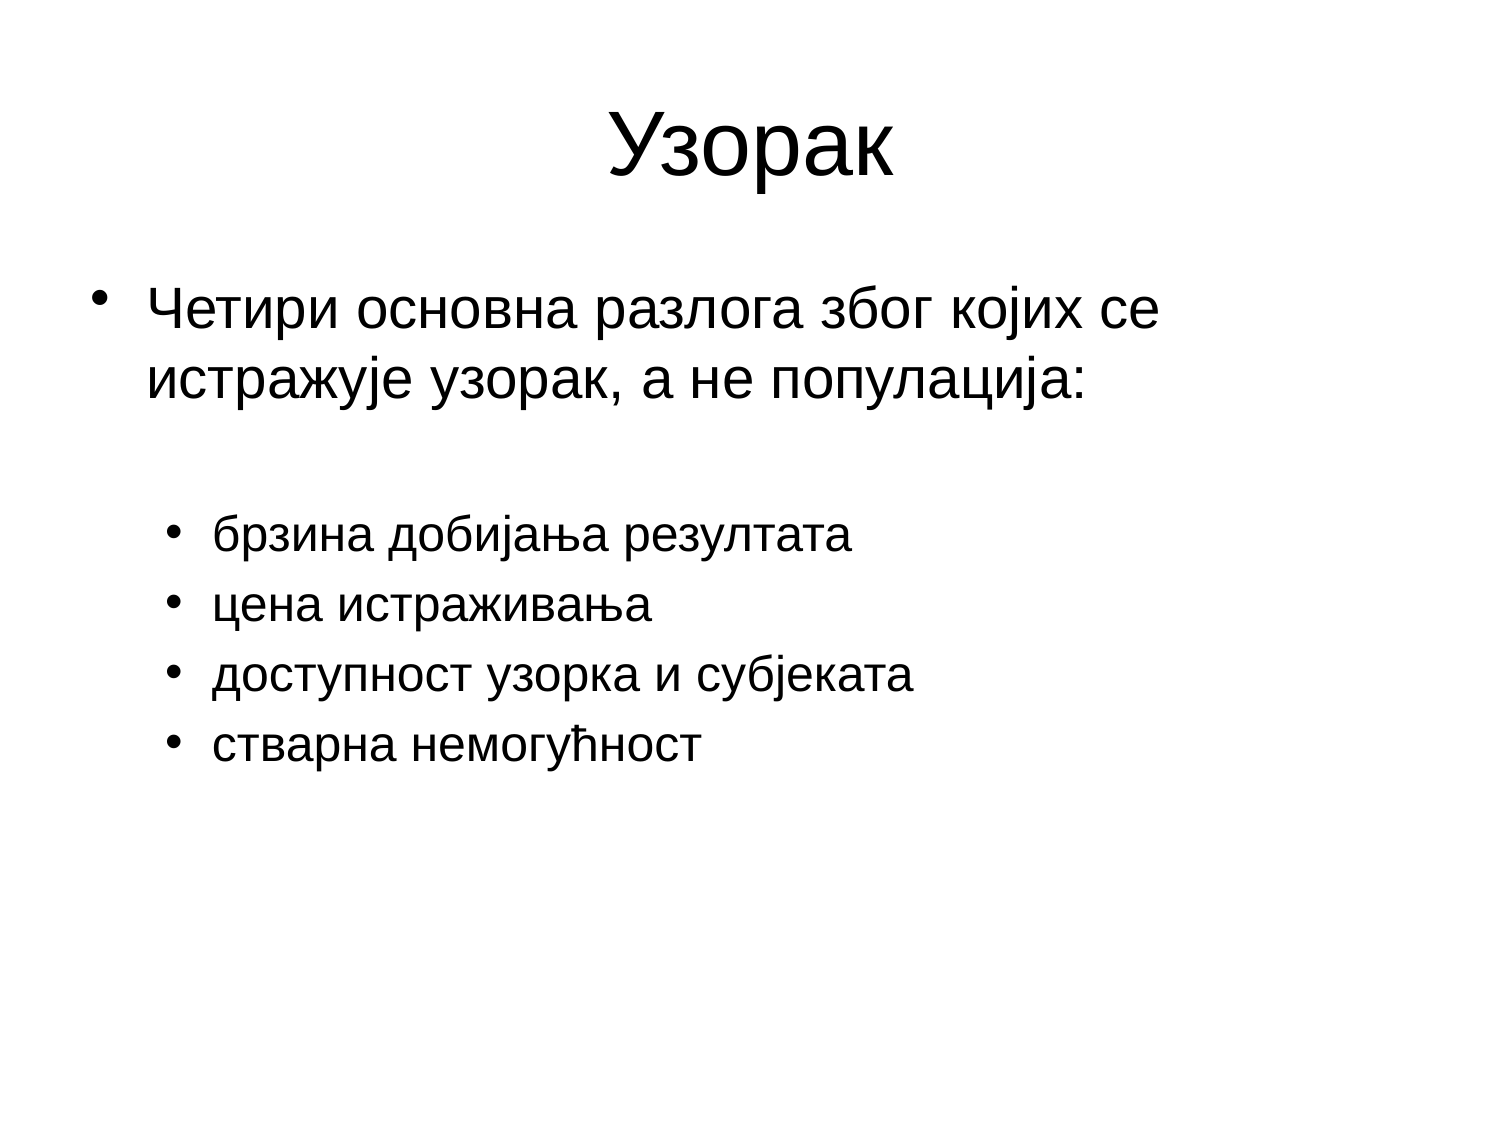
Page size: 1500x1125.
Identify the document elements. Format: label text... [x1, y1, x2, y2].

list Четири основна разлога због којих се истражује узорак, а не популација: брзина добијања резултата цена истраживања доступност узорка и субјеката стварна немогућност [74, 262, 1426, 1006]
title Узорак [74, 44, 1426, 233]
